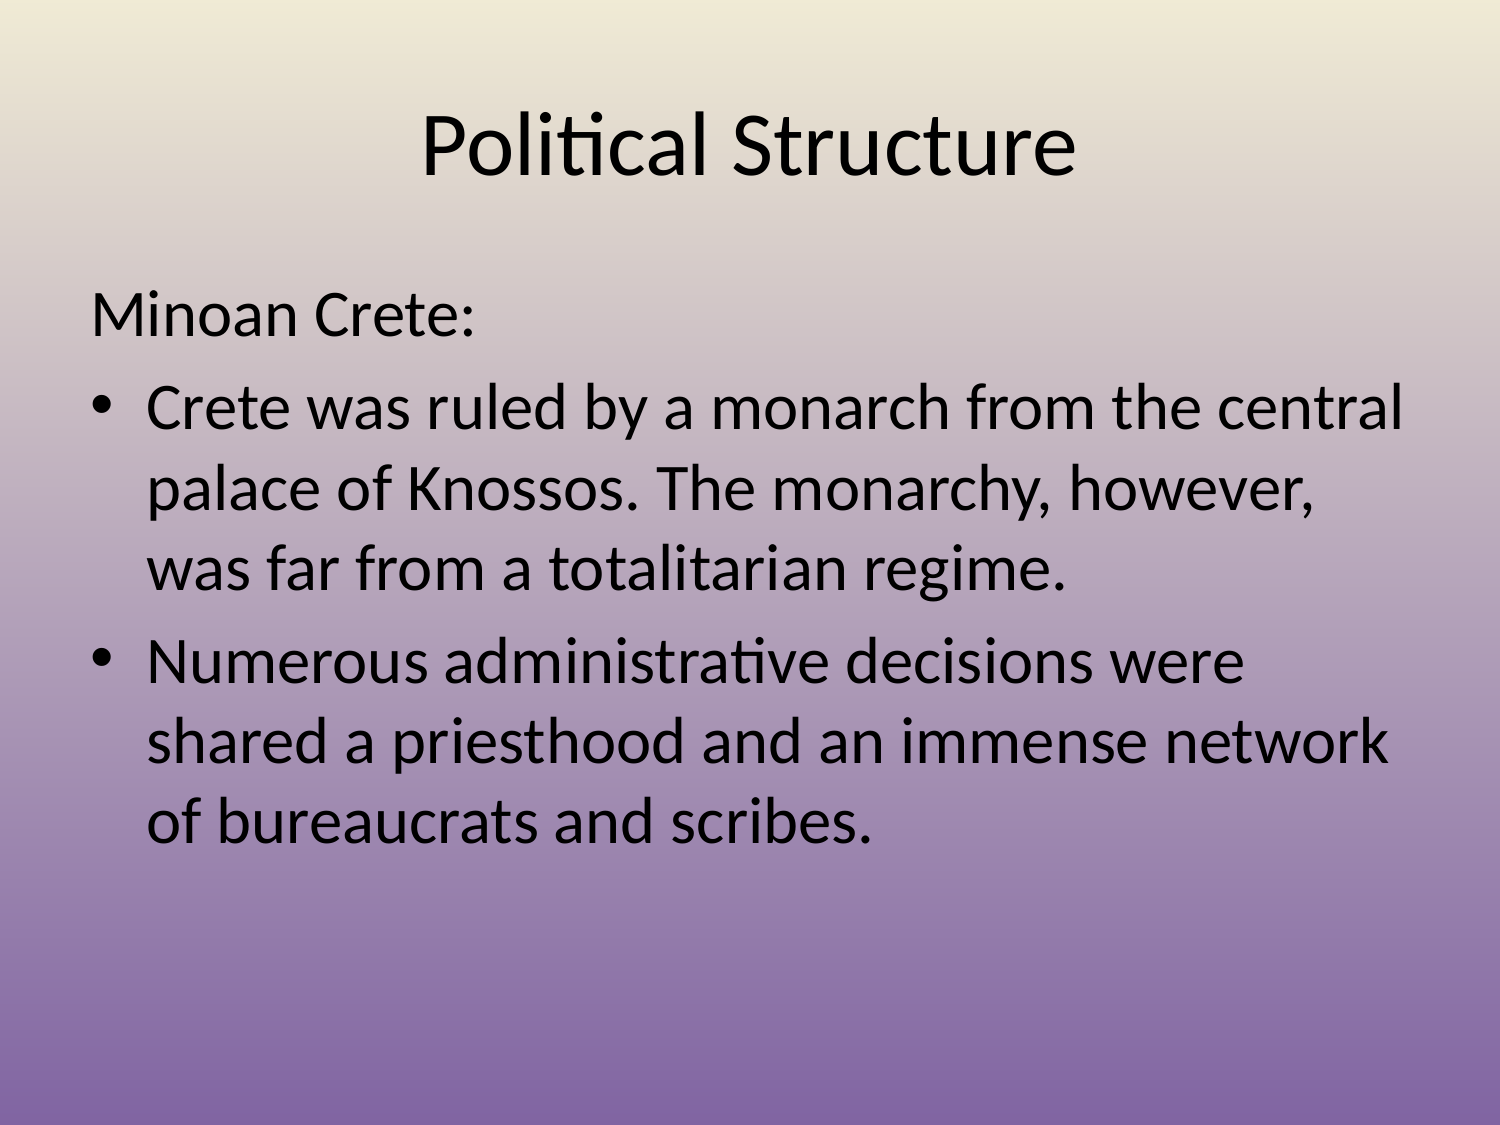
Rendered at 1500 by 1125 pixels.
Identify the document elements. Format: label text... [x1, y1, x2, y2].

list Minoan Crete: Crete was ruled by a monarch from the central palace of Knossos. The monarchy, however, was far from a totalitarian regime. Numerous administrative decisions were shared a priesthood and an immense network of bureaucrats and scribes. [75, 262, 1425, 1005]
title Political Structure [75, 45, 1425, 233]
